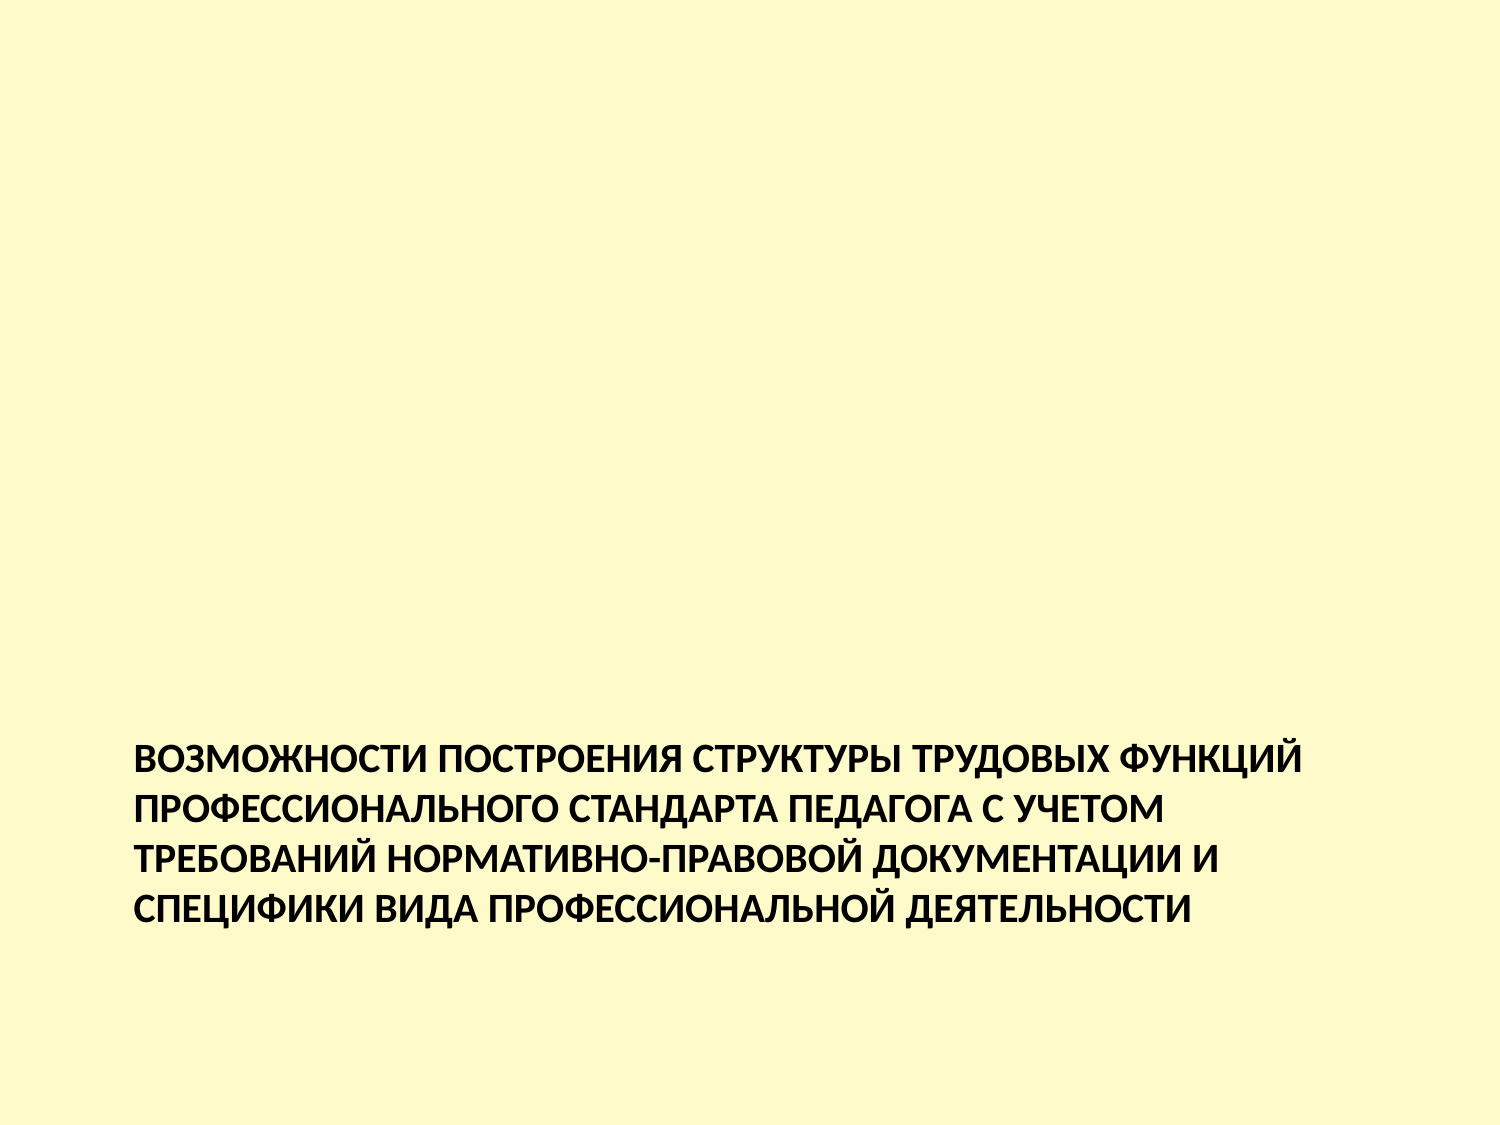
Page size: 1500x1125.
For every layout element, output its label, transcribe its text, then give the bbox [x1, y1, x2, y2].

title Возможности построения структуры трудовых функций профессионального стандарта педагога с учетом требований нормативно-правовой документации и специфики вида профессиональной деятельности [118, 722, 1394, 947]
